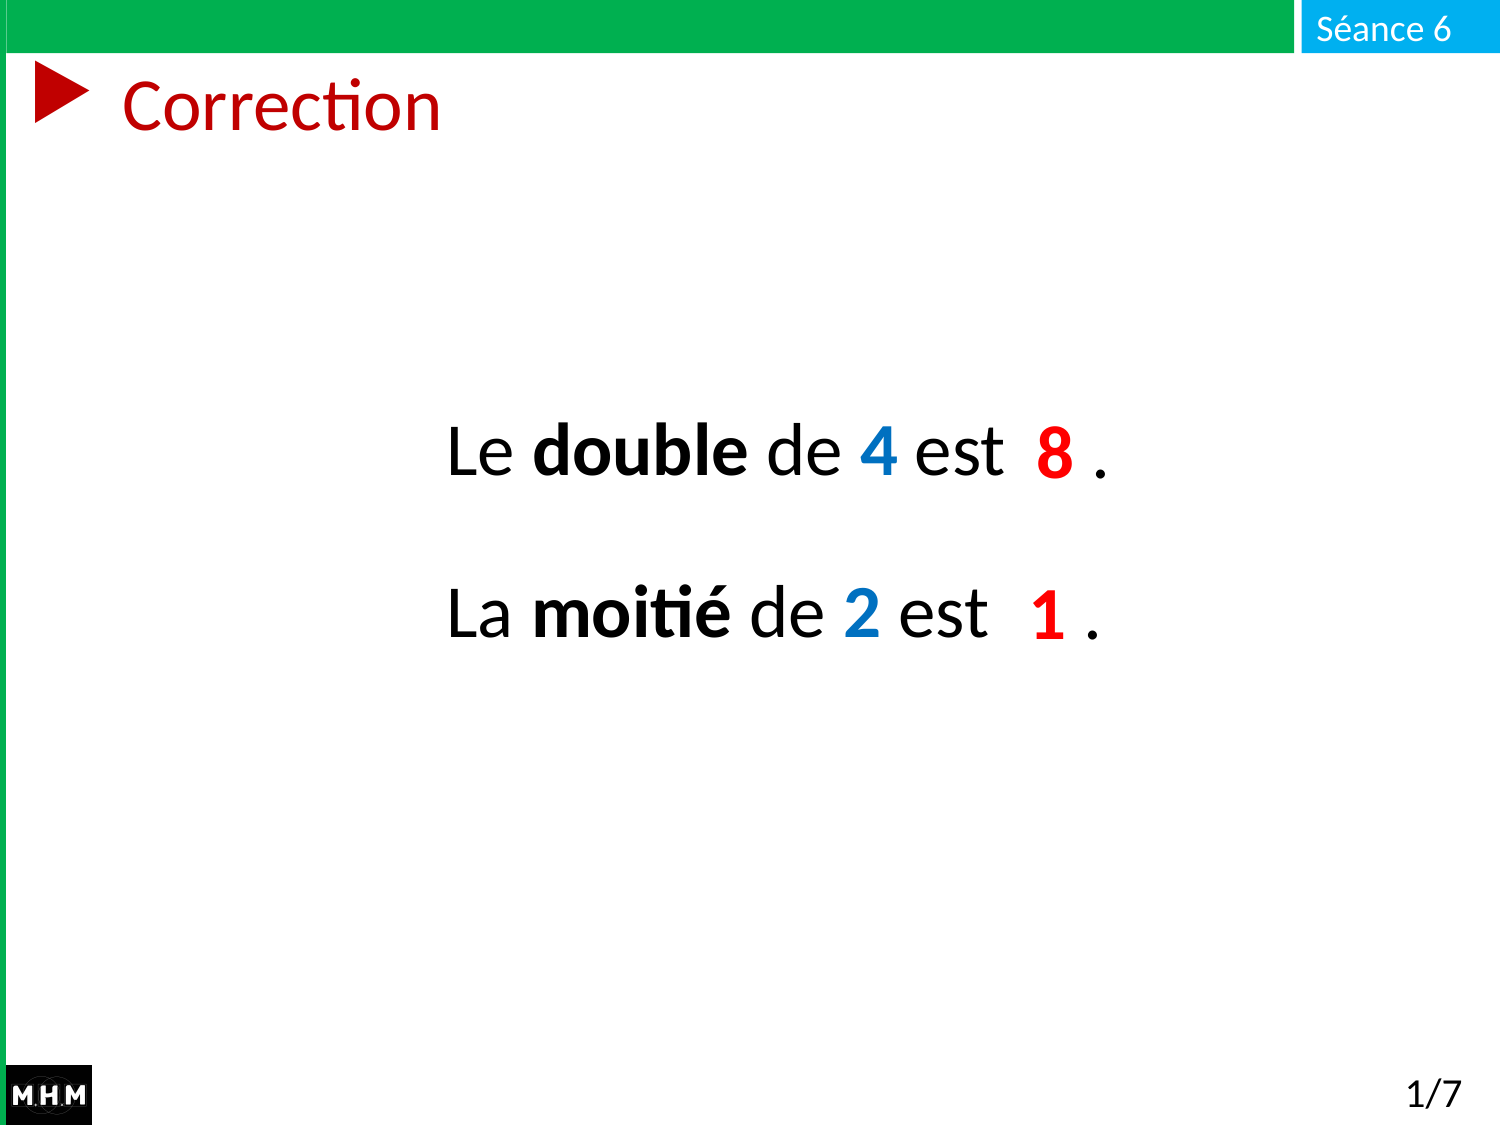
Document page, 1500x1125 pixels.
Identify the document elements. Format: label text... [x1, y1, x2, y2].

text_box 1 . [1002, 562, 1128, 668]
text_box 8 . [1010, 401, 1136, 508]
text_box 1/7 [1389, 1064, 1500, 1125]
text_box Le double de 4 est … La moitié de 2 est … [431, 386, 1120, 679]
picture [6, 1065, 92, 1125]
title Correction [13, 58, 1397, 154]
